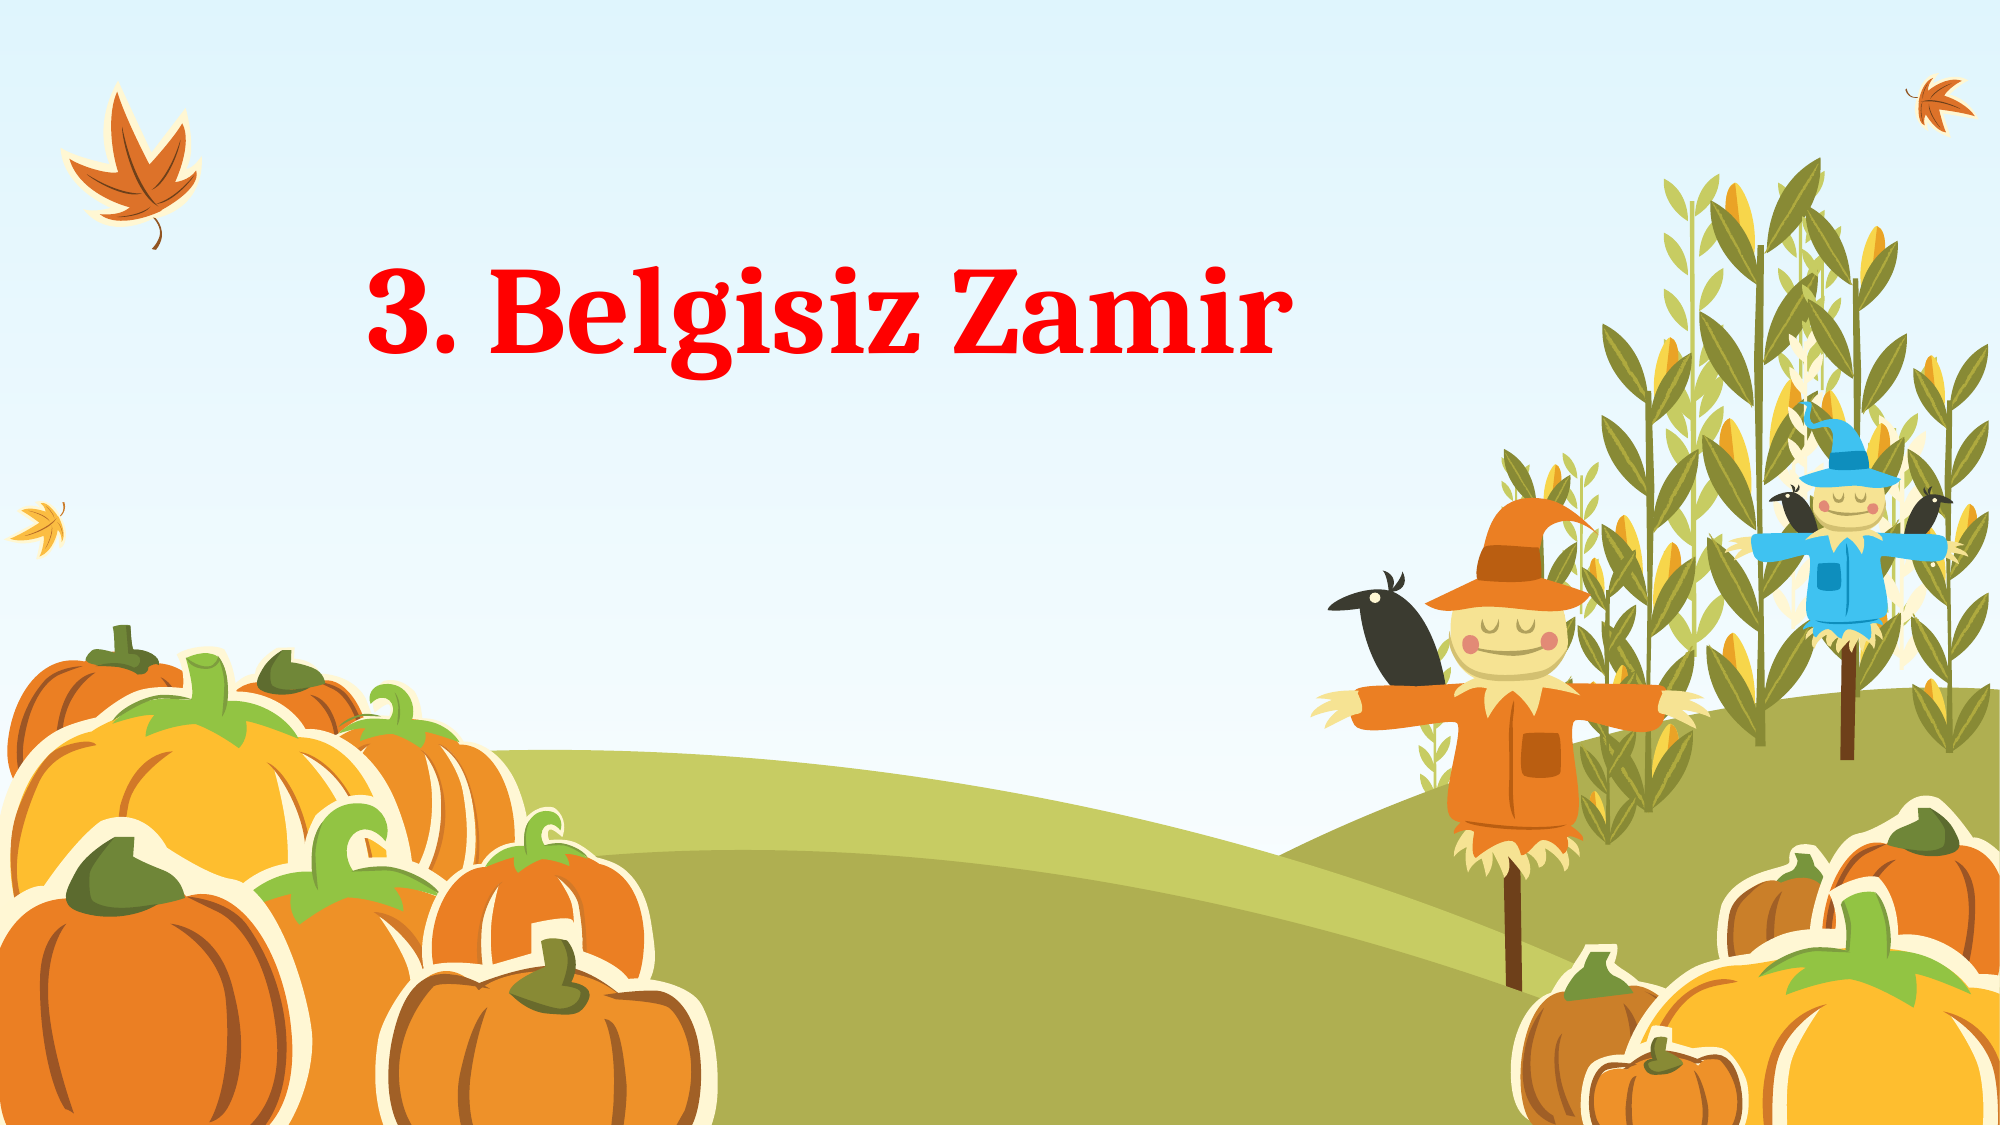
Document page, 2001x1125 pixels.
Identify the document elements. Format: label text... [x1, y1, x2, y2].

title 3. Belgisiz Zamir [333, 135, 1328, 492]
